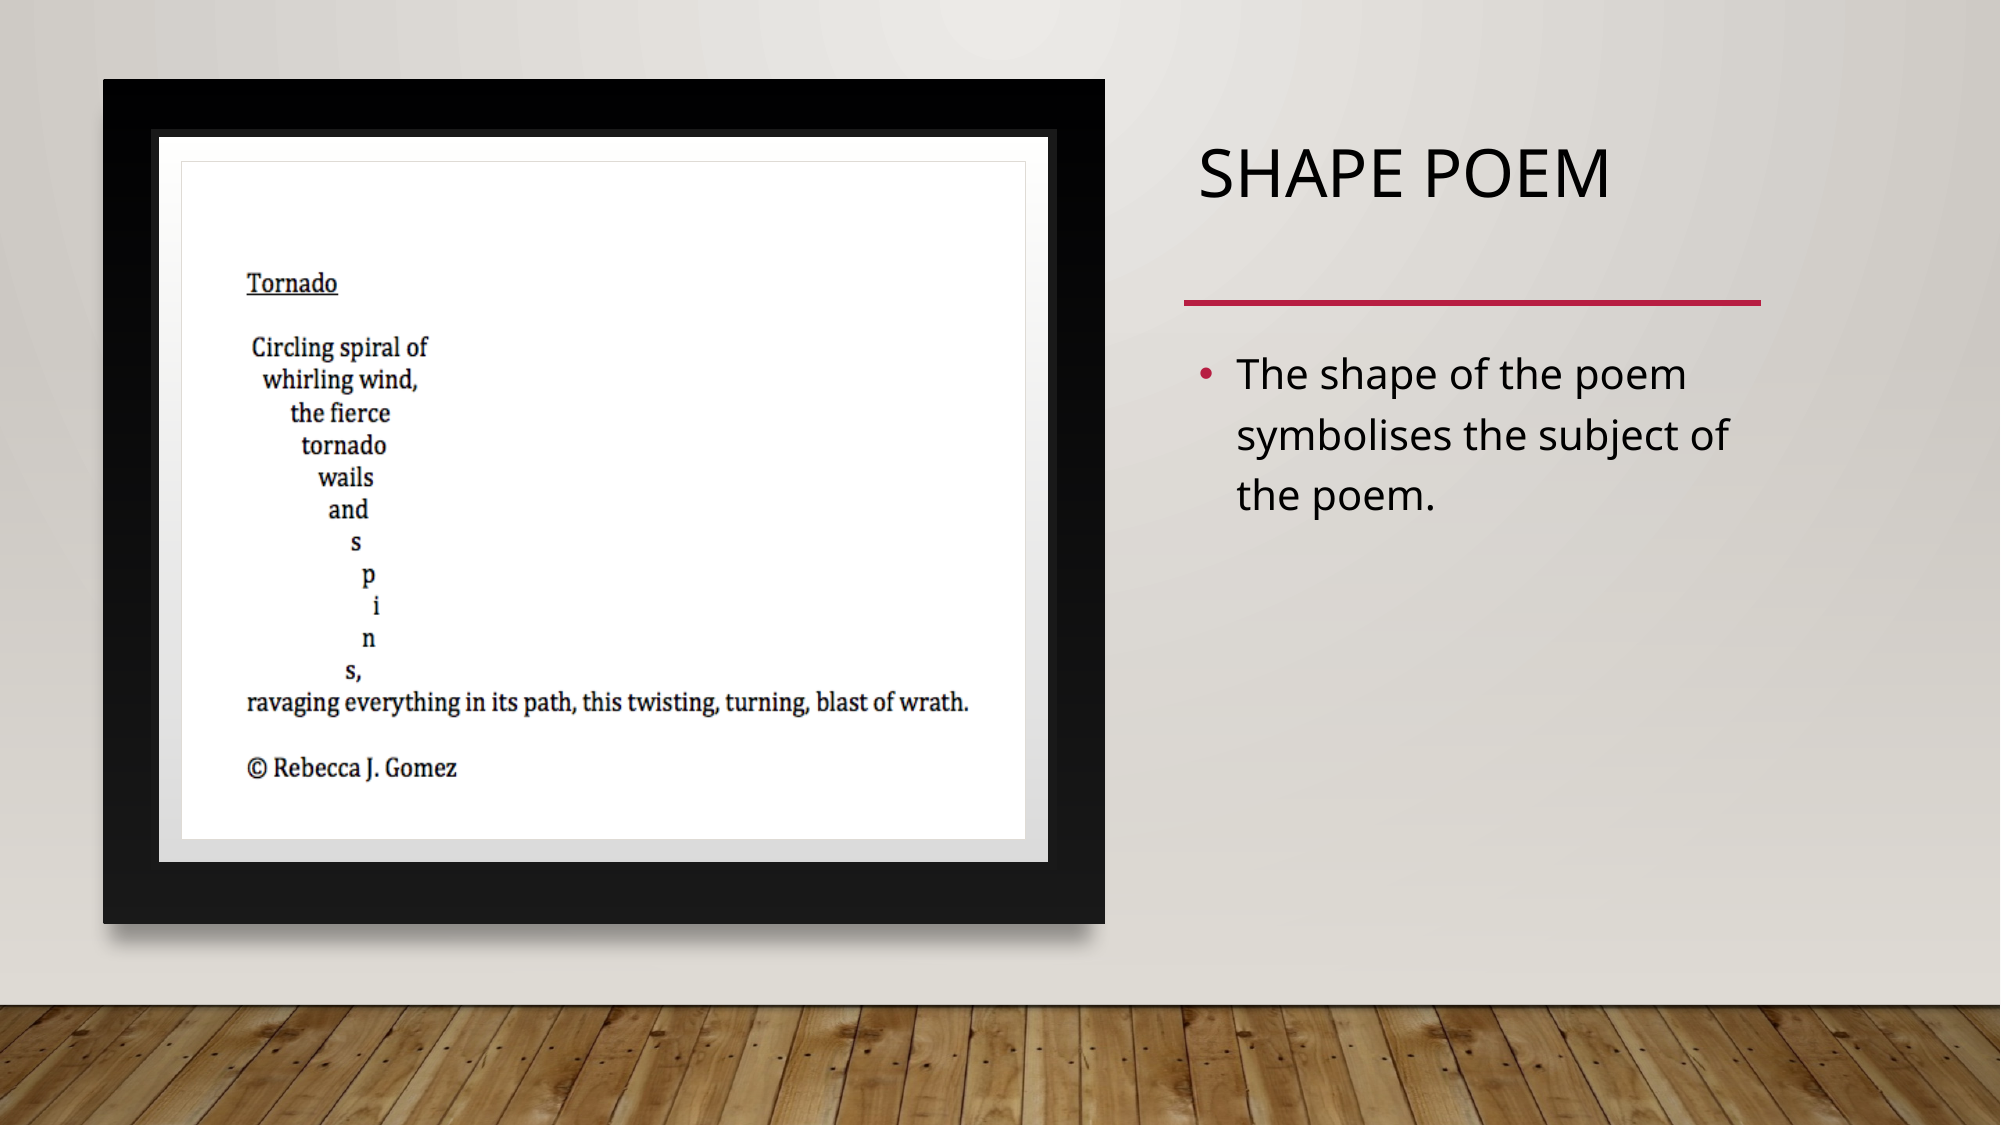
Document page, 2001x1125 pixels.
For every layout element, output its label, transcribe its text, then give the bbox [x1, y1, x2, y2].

picture [0, 1006, 2000, 1125]
text_box [0, 0, 2000, 330]
picture [208, 248, 1001, 804]
list The shape of the poem symbolises the subject of the poem. [1184, 330, 1762, 897]
title Shape poem [1184, 131, 1762, 302]
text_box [103, 78, 1106, 924]
text_box [0, 330, 2000, 1004]
